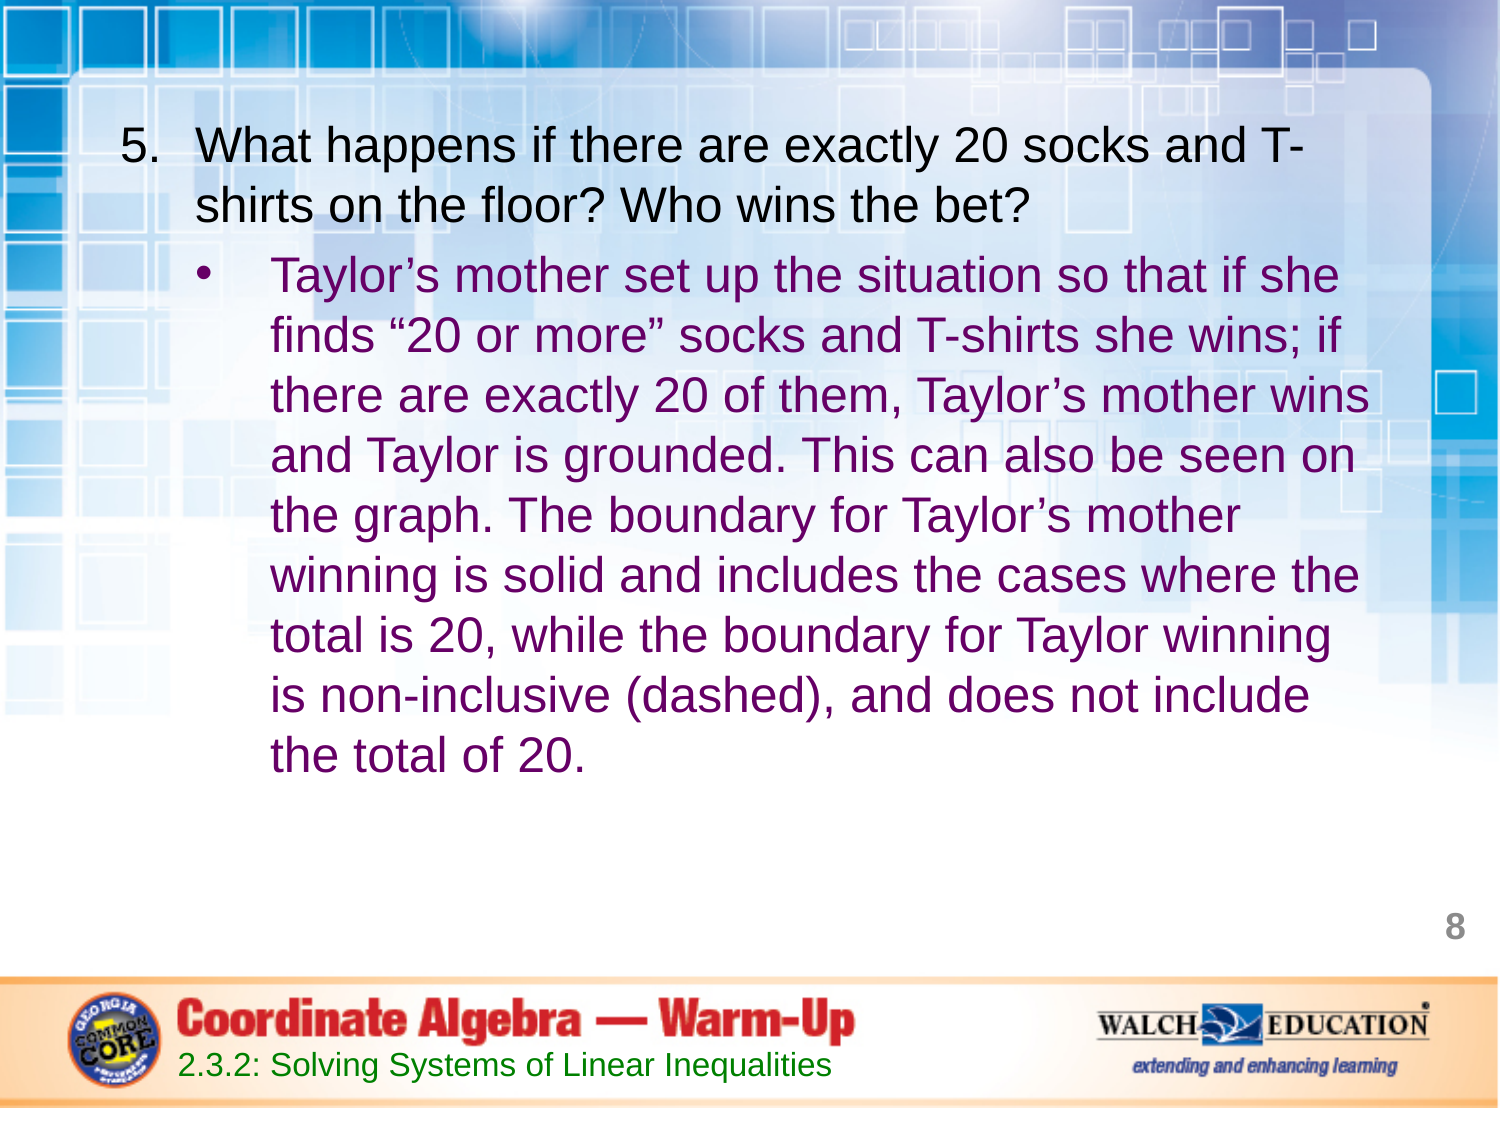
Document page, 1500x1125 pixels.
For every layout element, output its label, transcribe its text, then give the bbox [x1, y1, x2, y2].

picture [0, 0, 1500, 1108]
list 2.3.2: Solving Systems of Linear Inequalities [162, 1036, 1070, 1080]
subtitle What happens if there are exactly 20 socks and T-shirts on the floor? Who wins the bet? Taylor’s mother set up the situation so that if she finds “20 or more” socks and T-shirts she wins; if there are exactly 20 of them, Taylor’s mother wins and Taylor is grounded. This can also be seen on the graph. The boundary for Taylor’s mother winning is solid and includes the cases where the total is 20, while the boundary for Taylor winning is non-inclusive (dashed), and does not include the total of 20. [105, 105, 1394, 925]
slide_number 8 [1361, 901, 1481, 949]
